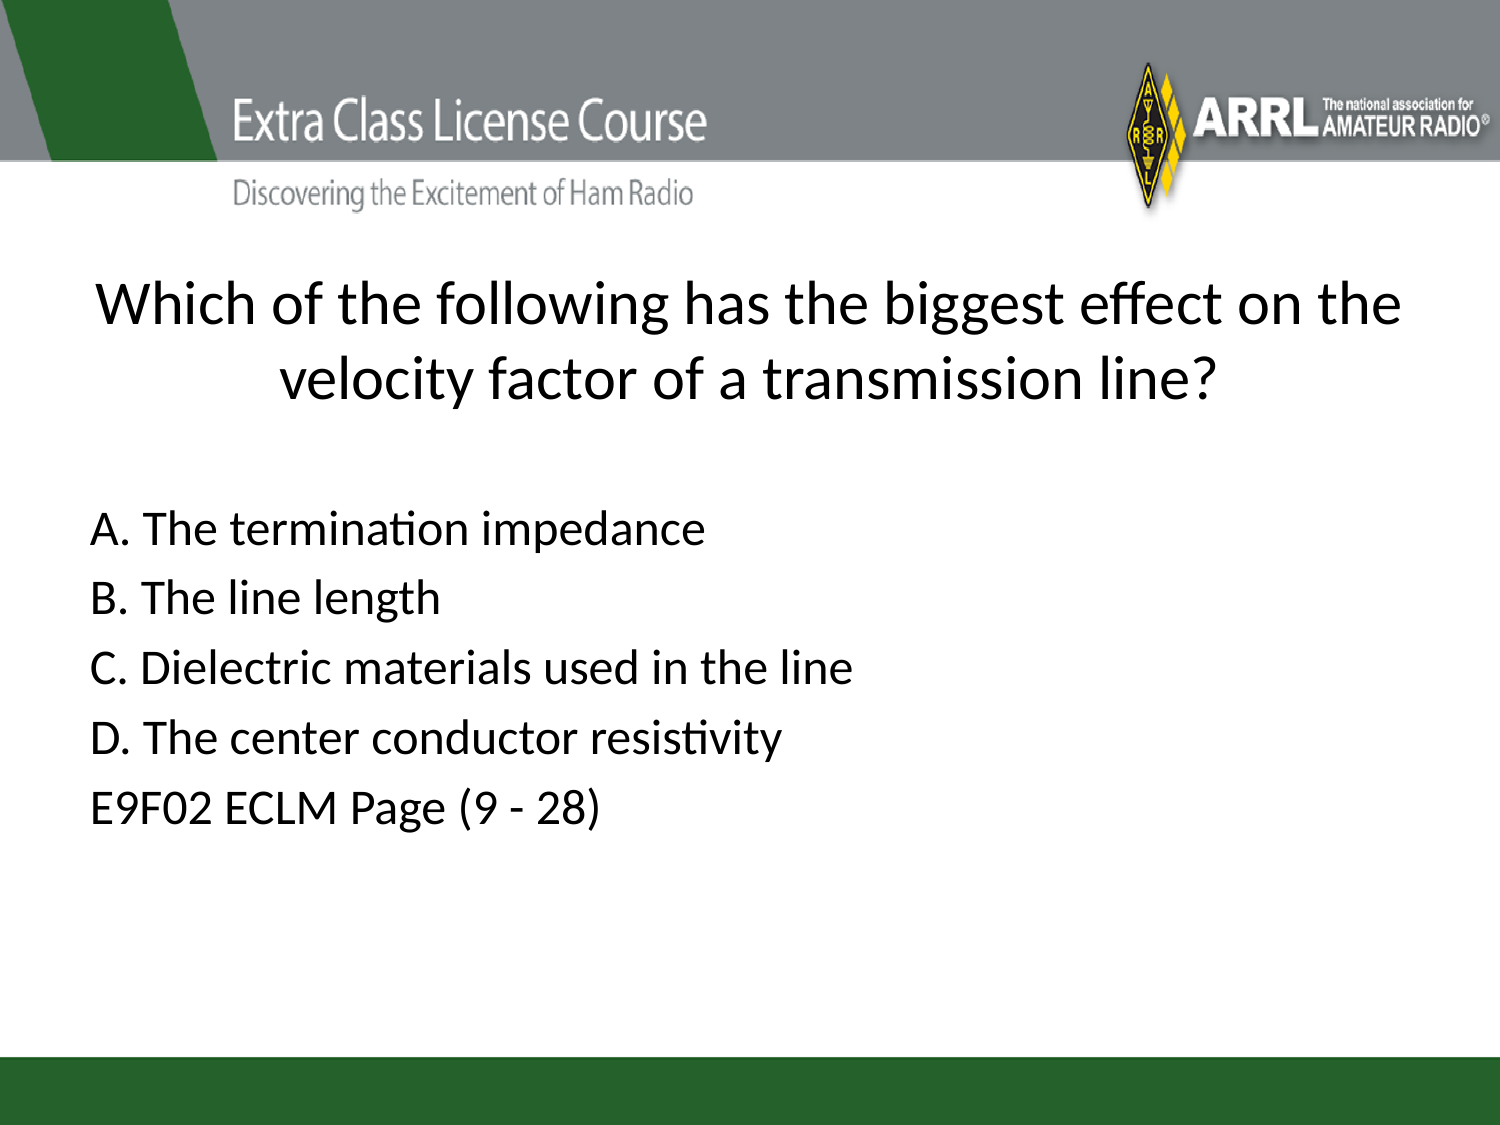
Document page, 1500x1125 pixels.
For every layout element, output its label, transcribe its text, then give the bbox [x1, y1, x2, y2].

picture [0, 0, 1500, 1125]
title Which of the following has the biggest effect on the velocity factor of a transmission line? [75, 254, 1425, 435]
list A. The termination impedance B. The line length C. Dielectric materials used in the line D. The center conductor resistivity E9F02 ECLM Page (9 - 28) [75, 487, 1425, 1005]
